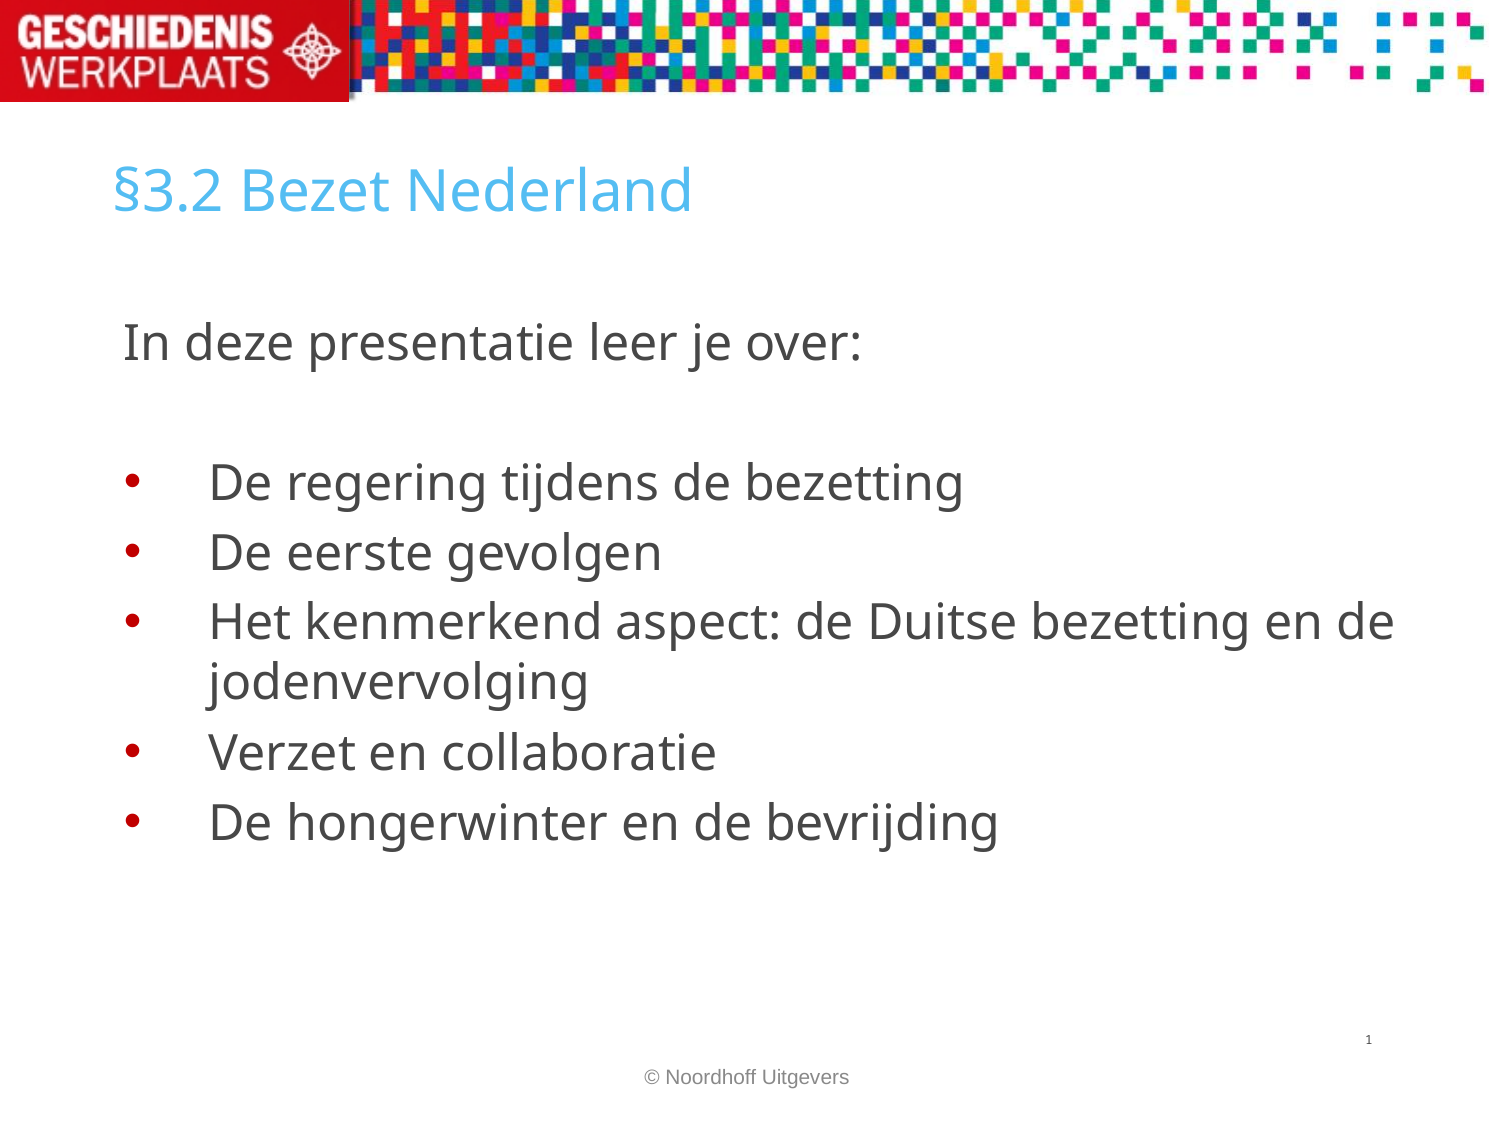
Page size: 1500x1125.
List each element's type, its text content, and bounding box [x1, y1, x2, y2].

slide_number 1 [1325, 1025, 1388, 1063]
title §3.2 Bezet Nederland [112, 145, 1401, 256]
text_box © Noordhoff Uitgevers [512, 1045, 988, 1106]
picture [0, 0, 1500, 1125]
list In deze presentatie leer je over: De regering tijdens de bezetting De eerste gevolgen Het kenmerkend aspect: de Duitse bezetting en de jodenvervolging Verzet en collaboratie De hongerwinter en de bevrijding [123, 302, 1421, 988]
